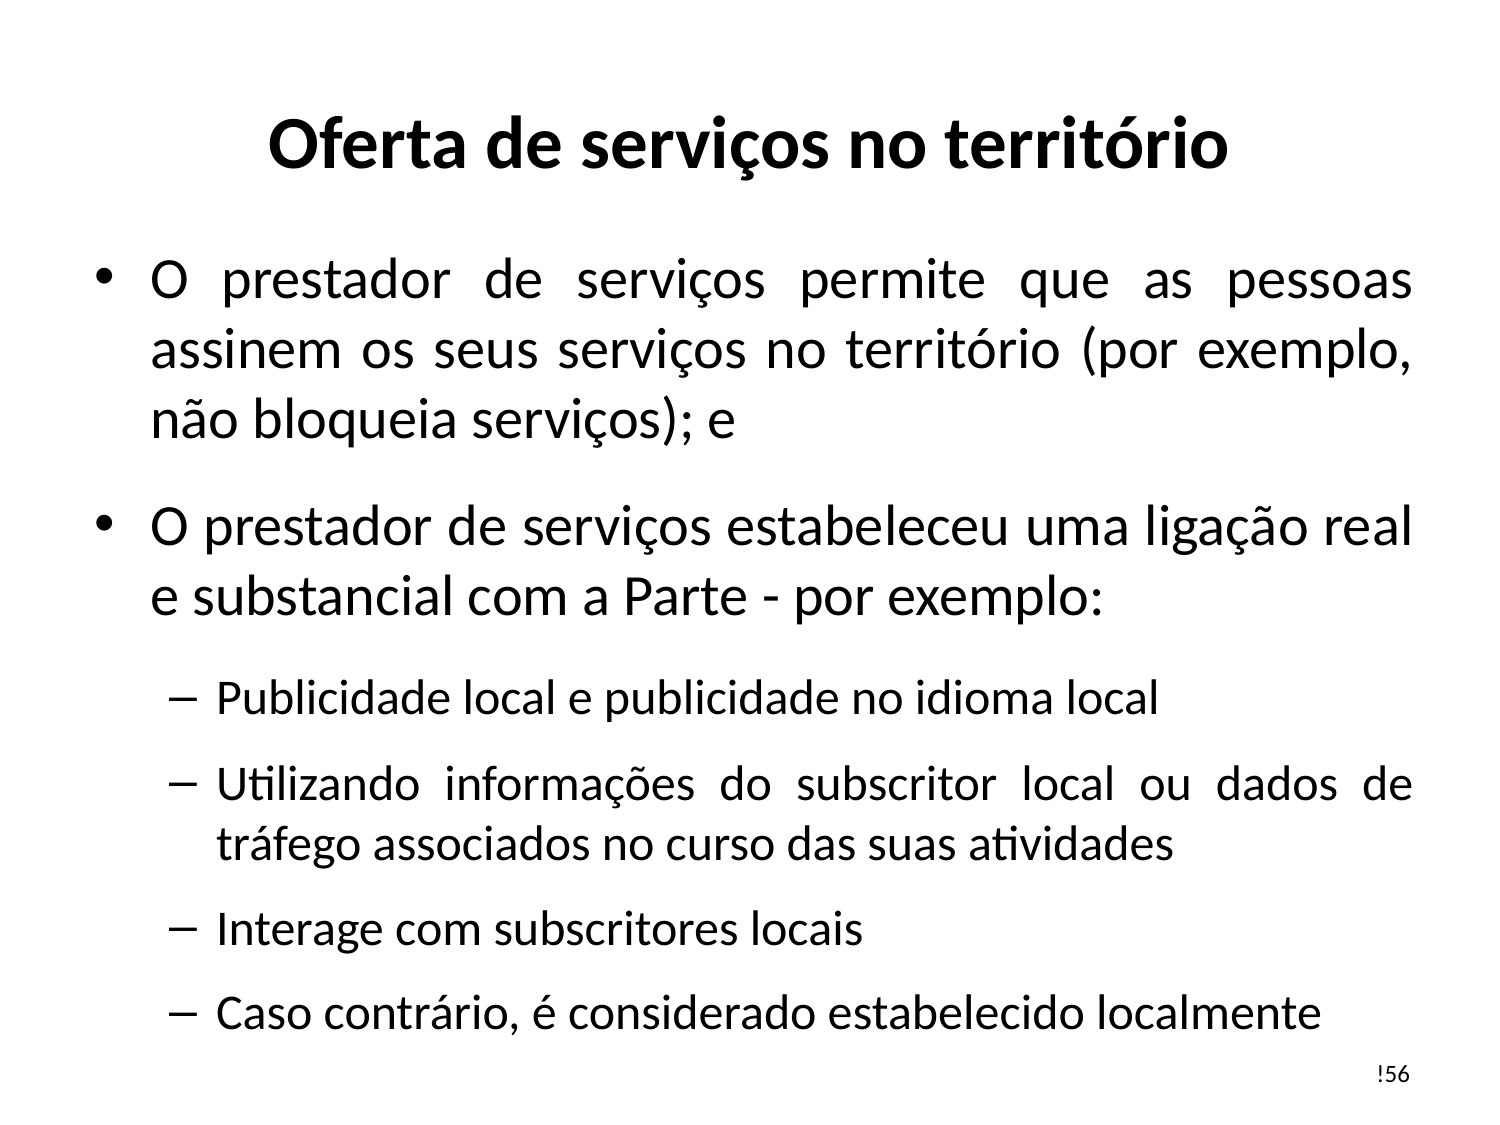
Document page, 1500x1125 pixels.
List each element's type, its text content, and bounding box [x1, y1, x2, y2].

slide_number !56 [1074, 1042, 1425, 1103]
title Oferta de serviços no território [74, 44, 1426, 233]
list O prestador de serviços permite que as pessoas assinem os seus serviços no território (por exemplo, não bloqueia serviços); e O prestador de serviços estabeleceu uma ligação real e substancial com a Parte - por exemplo: Publicidade local e publicidade no idioma local Utilizando informações do subscritor local ou dados de tráfego associados no curso das suas atividades Interage com subscritores locais Caso contrário, é considerado estabelecido localmente [78, 232, 1430, 976]
